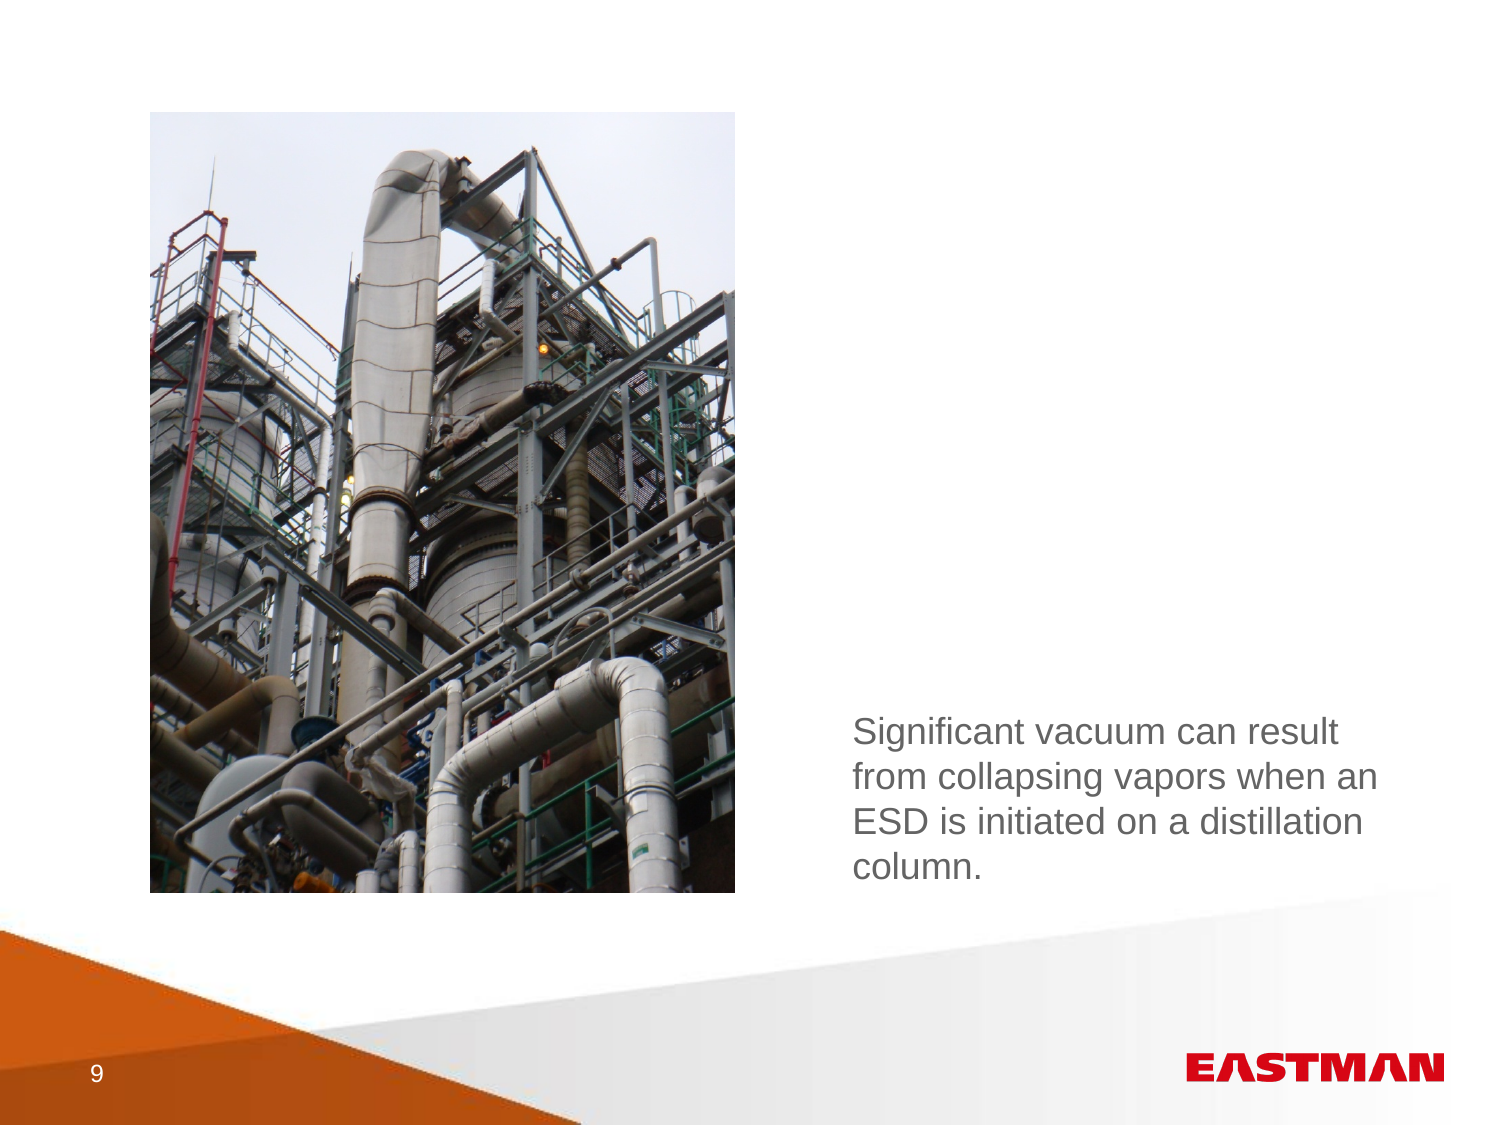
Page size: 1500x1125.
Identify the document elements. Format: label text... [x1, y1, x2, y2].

text_box Significant vacuum can result from collapsing vapors when an ESD is initiated on a distillation column. [837, 699, 1400, 895]
picture [0, 859, 1500, 1125]
slide_number 9 [75, 1042, 150, 1103]
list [149, 112, 736, 893]
